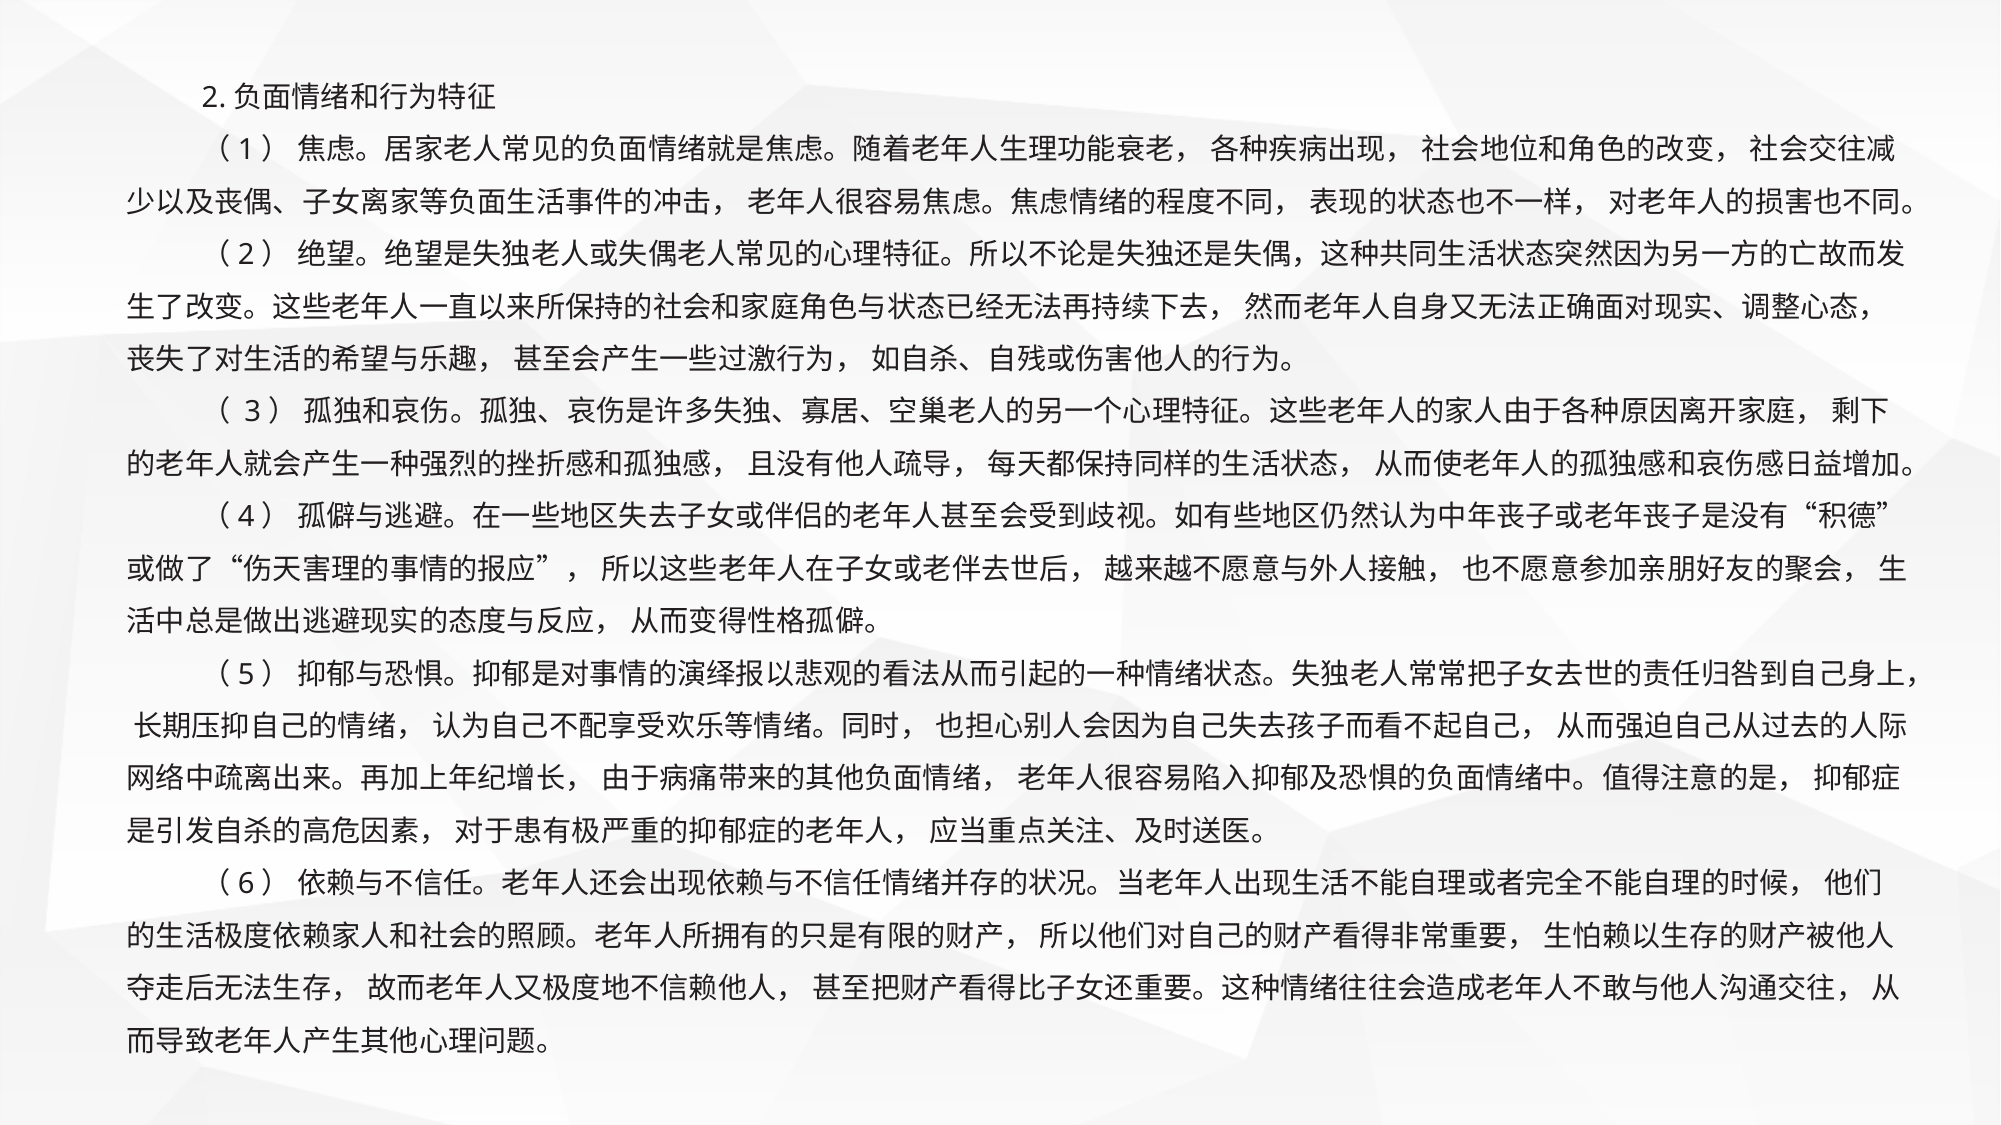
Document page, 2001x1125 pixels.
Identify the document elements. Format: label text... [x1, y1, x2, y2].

text_box 2.负面情绪和行为特征 （1） 焦虑。居家老人常见的负面情绪就是焦虑。随着老年人生理功能衰老， 各种疾病出现， 社会地位和角色的改变， 社会交往减少以及丧偶、子女离家等负面生活事件的冲击， 老年人很容易焦虑。焦虑情绪的程度不同， 表现的状态也不一样， 对老年人的损害也不同。 （2） 绝望。绝望是失独老人或失偶老人常见的心理特征。所以不论是失独还是失偶，这种共同生活状态突然因为另一方的亡故而发生了改变。这些老年人一直以来所保持的社会和家庭角色与状态已经无法再持续下去， 然而老年人自身又无法正确面对现实、调整心态， 丧失了对生活的希望与乐趣， 甚至会产生一些过激行为， 如自杀、自残或伤害他人的行为。 （ 3） 孤独和哀伤。孤独、哀伤是许多失独、寡居、空巢老人的另一个心理特征。这些老年人的家人由于各种原因离开家庭， 剩下的老年人就会产生一种强烈的挫折感和孤独感， 且没有他人疏导， 每天都保持同样的生活状态， 从而使老年人的孤独感和哀伤感日益增加。 （4） 孤僻与逃避。在一些地区失去子女或伴侣的老年人甚至会受到歧视。如有些地区仍然认为中年丧子或老年丧子是没有“积德” 或做了“伤天害理的事情的报应”， 所以这些老年人在子女或老伴去世后， 越来越不愿意与外人接触， 也不愿意参加亲朋好友的聚会， 生活中总是做出逃避现实的态度与反应， 从而变得性格孤僻。 （5） 抑郁与恐惧。抑郁是对事情的演绎报以悲观的看法从而引起的一种情绪状态。失独老人常常把子女去世的责任归咎到自己身上， 长期压抑自己的情绪， 认为自己不配享受欢乐等情绪。同时， 也担心别人会因为自己失去孩子而看不起自己， 从而强迫自己从过去的人际网络中疏离出来。再加上年纪增长， 由于病痛带来的其他负面情绪， 老年人很容易陷入抑郁及恐惧的负面情绪中。值得注意的是， 抑郁症是引发自杀的高危因素， 对于患有极严重的抑郁症的老年人， 应当重点关注、及时送医。 （6） 依赖与不信任。老年人还会出现依赖与不信任情绪并存的状况。当老年人出现生活不能自理或者完全不能自理的时候， 他们的生活极度依赖家人和社会的照顾。老年人所拥有的只是有限的财产， 所以他们对自己的财产看得非常重要， 生怕赖以生存的财产被他人夺走后无法生存， 故而老年人又极度地不信赖他人， 甚至把财产看得比子女还重要。这种情绪往往会造成老年人不敢与他人沟通交往， 从而导致老年人产生其他心理问题。 [111, 53, 1926, 1065]
picture [0, 0, 2000, 1125]
